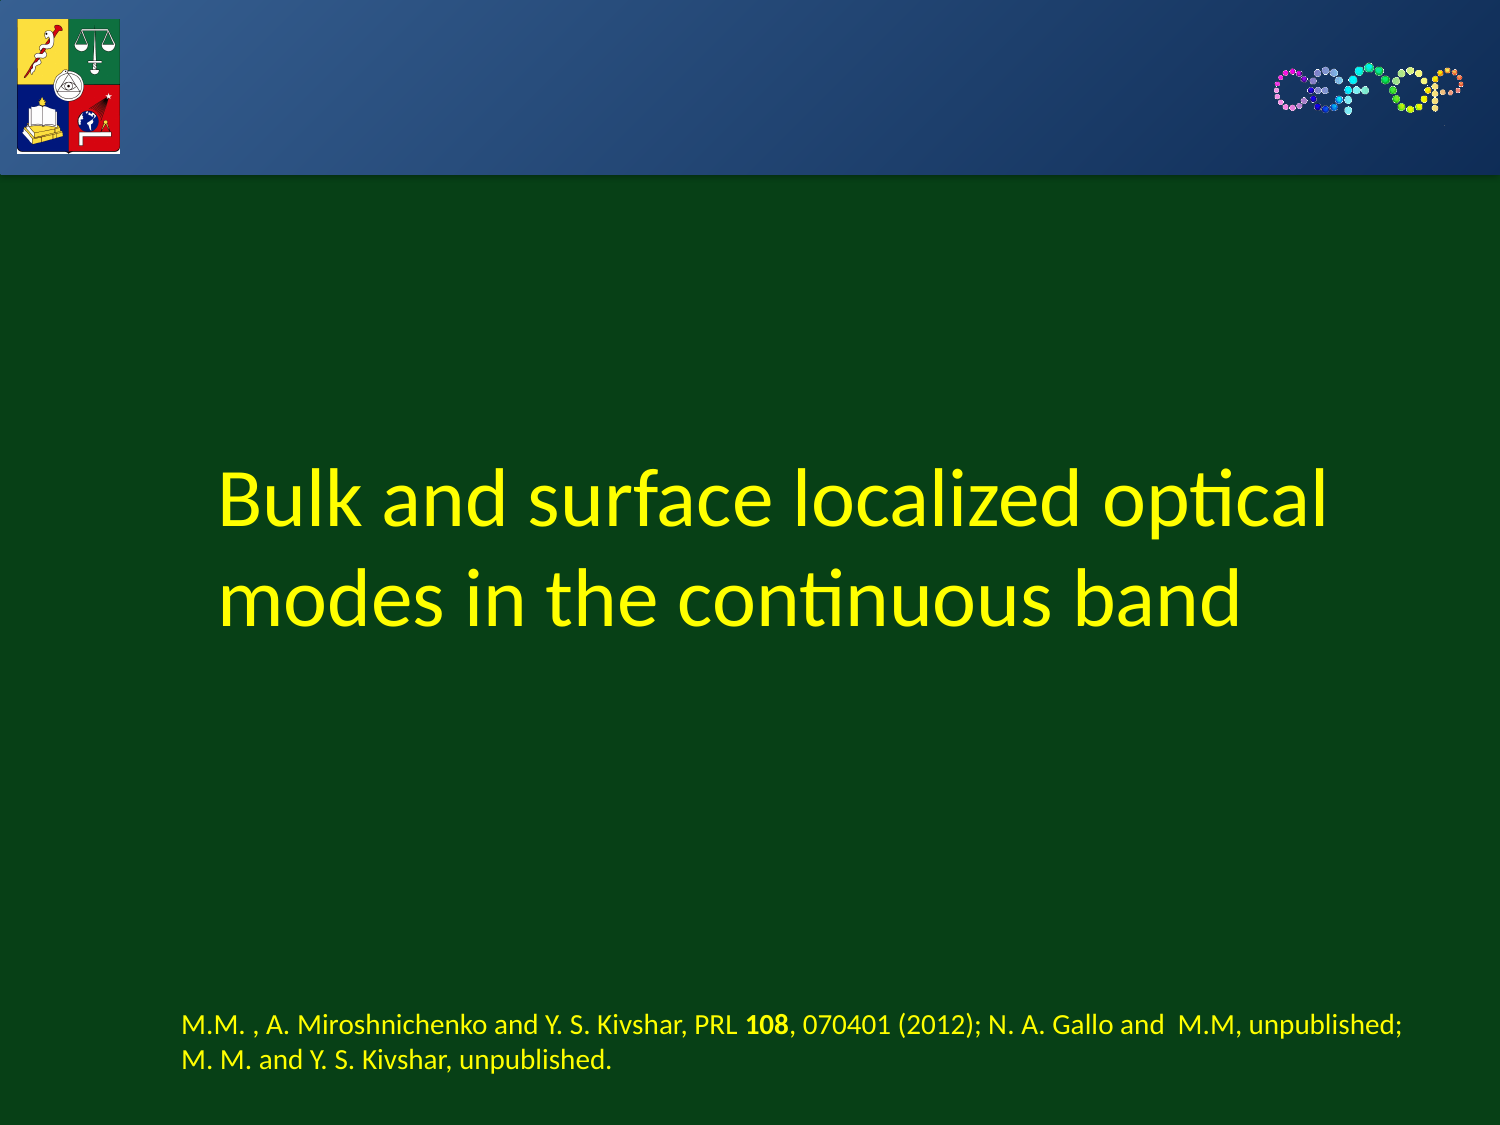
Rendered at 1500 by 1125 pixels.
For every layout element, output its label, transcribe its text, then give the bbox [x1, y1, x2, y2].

text_box [0, 0, 1500, 176]
picture [17, 18, 120, 154]
text_box M.M. , A. Miroshnichenko and Y. S. Kivshar, PRL 108, 070401 (2012); N. A. Gallo and M.M, unpublished; M. M. and Y. S. Kivshar, unpublished. [166, 997, 1425, 1083]
picture [1237, 24, 1500, 166]
text_box Bulk and surface localized optical modes in the continuous band [202, 435, 1364, 651]
